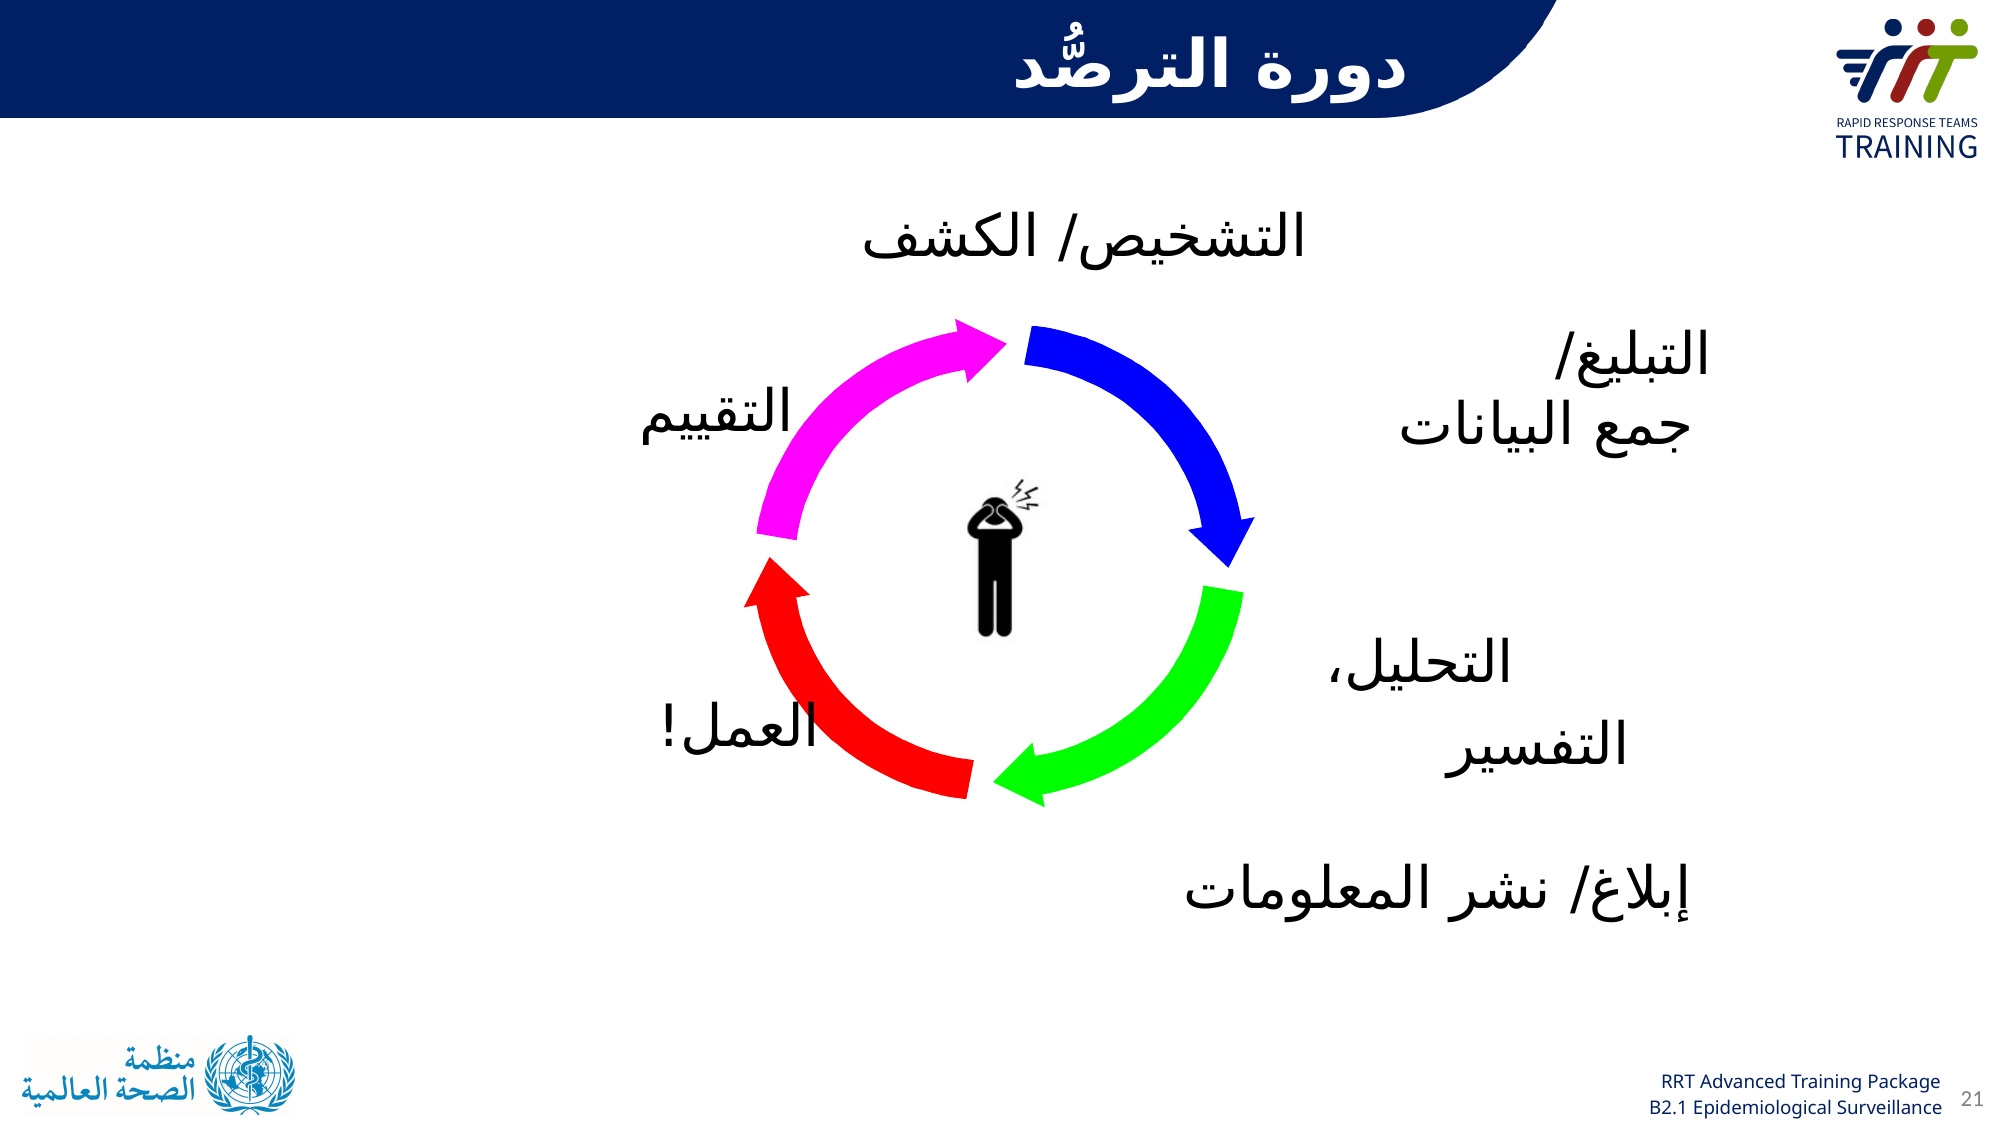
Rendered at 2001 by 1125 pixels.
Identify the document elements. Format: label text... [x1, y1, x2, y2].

text_box التحليل، [1317, 633, 1522, 701]
picture [1835, 19, 1978, 167]
picture [22, 1035, 295, 1115]
text_box التفسير [1439, 715, 1638, 783]
text_box التشخيص/ الكشف [853, 207, 1316, 275]
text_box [723, 291, 1277, 834]
text_box دورة الترصُّد [10, 12, 1417, 119]
picture [0, 0, 1578, 118]
text_box التقييم [462, 382, 723, 450]
text_box إبلاغ/ نشر المعلومات [450, 859, 1700, 927]
picture [252, 1050, 258, 1059]
text_box التبليغ/ جمع البيانات [1391, 309, 1720, 464]
text_box العمل! [535, 697, 723, 765]
